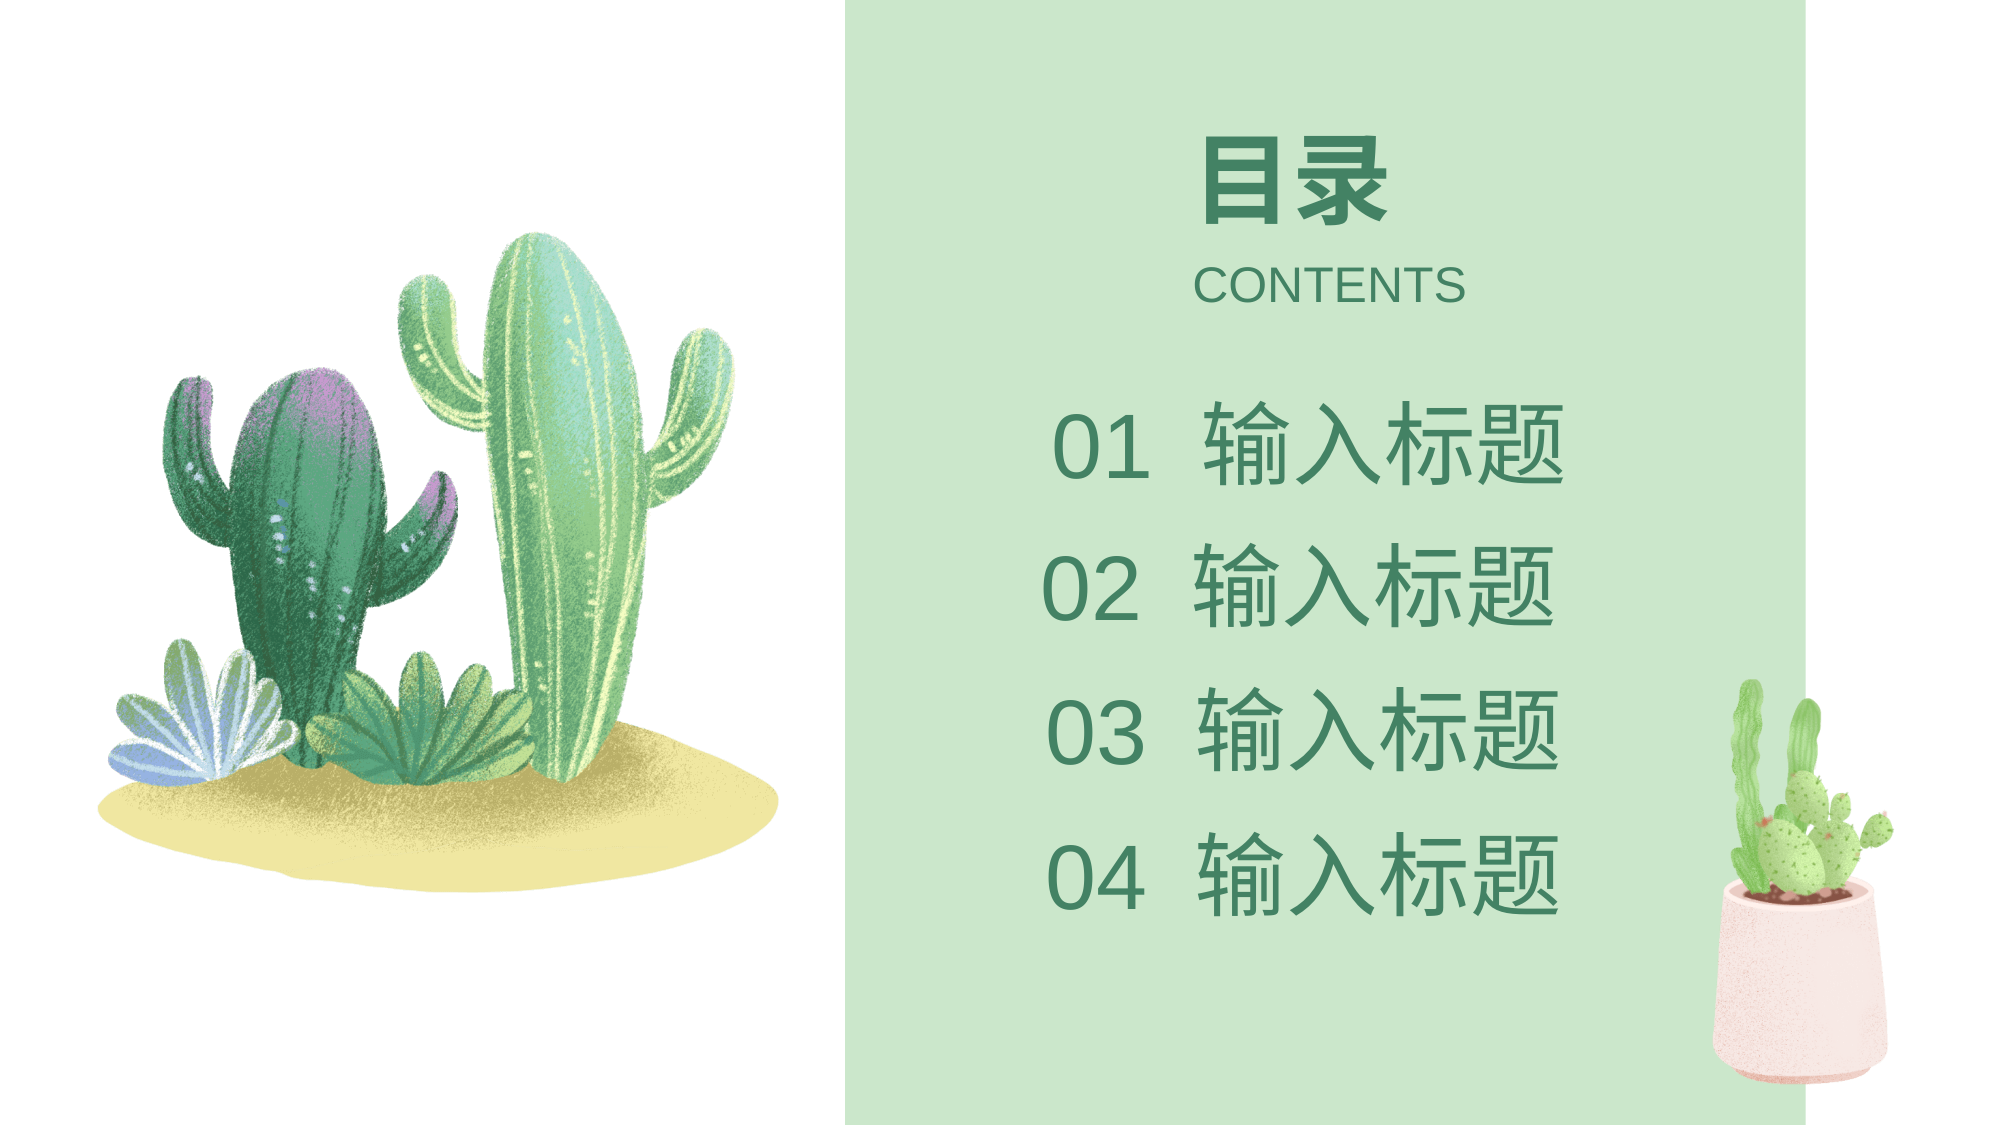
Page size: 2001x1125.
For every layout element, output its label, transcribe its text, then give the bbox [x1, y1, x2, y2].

picture [1631, 632, 1981, 1125]
text_box 04 输入标题 [1030, 810, 1631, 935]
text_box 01 输入标题 [1036, 379, 1734, 505]
text_box CONTENTS [1151, 245, 1508, 321]
text_box 02 输入标题 [1025, 521, 1723, 646]
text_box 03 输入标题 [1030, 665, 1631, 791]
picture [0, 109, 896, 1016]
text_box 目录 [1178, 109, 1473, 244]
text_box [844, 0, 1807, 1125]
